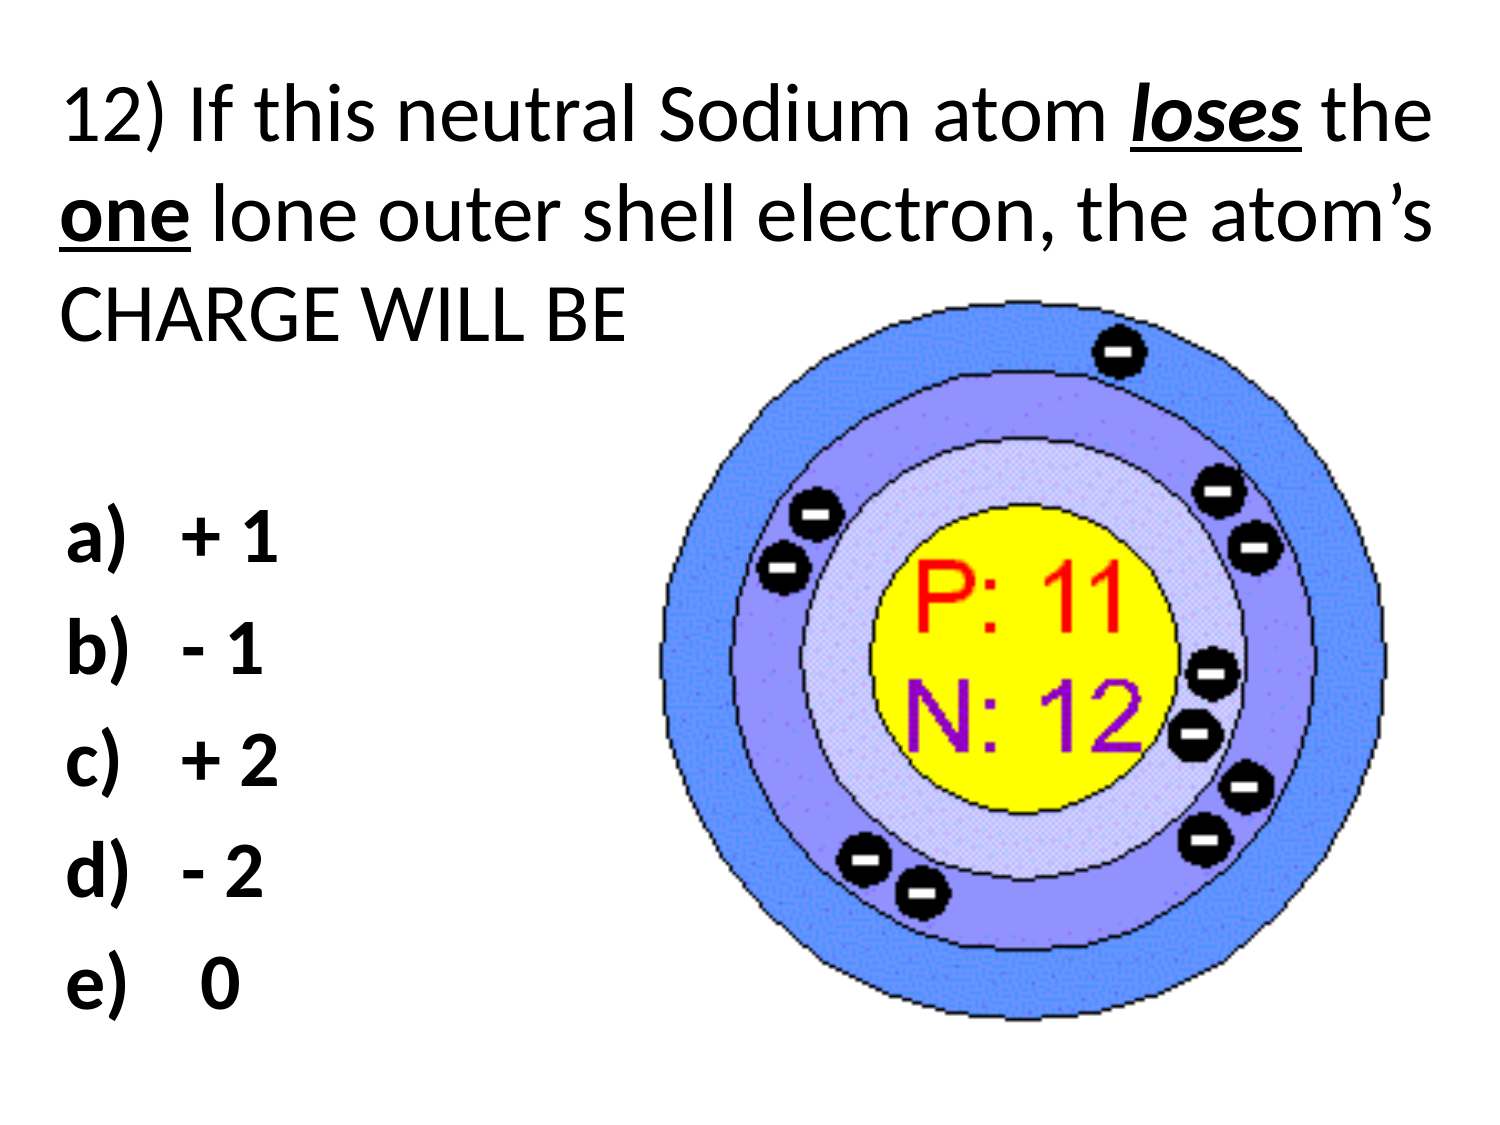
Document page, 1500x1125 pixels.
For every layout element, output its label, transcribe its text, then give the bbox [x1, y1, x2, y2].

text_box + 1 - 1 + 2 - 2 0 [49, 474, 619, 1034]
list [624, 264, 1426, 1059]
title 12) If this neutral Sodium atom loses the one lone outer shell electron, the atom’s CHARGE WILL BE… [44, 50, 1500, 367]
